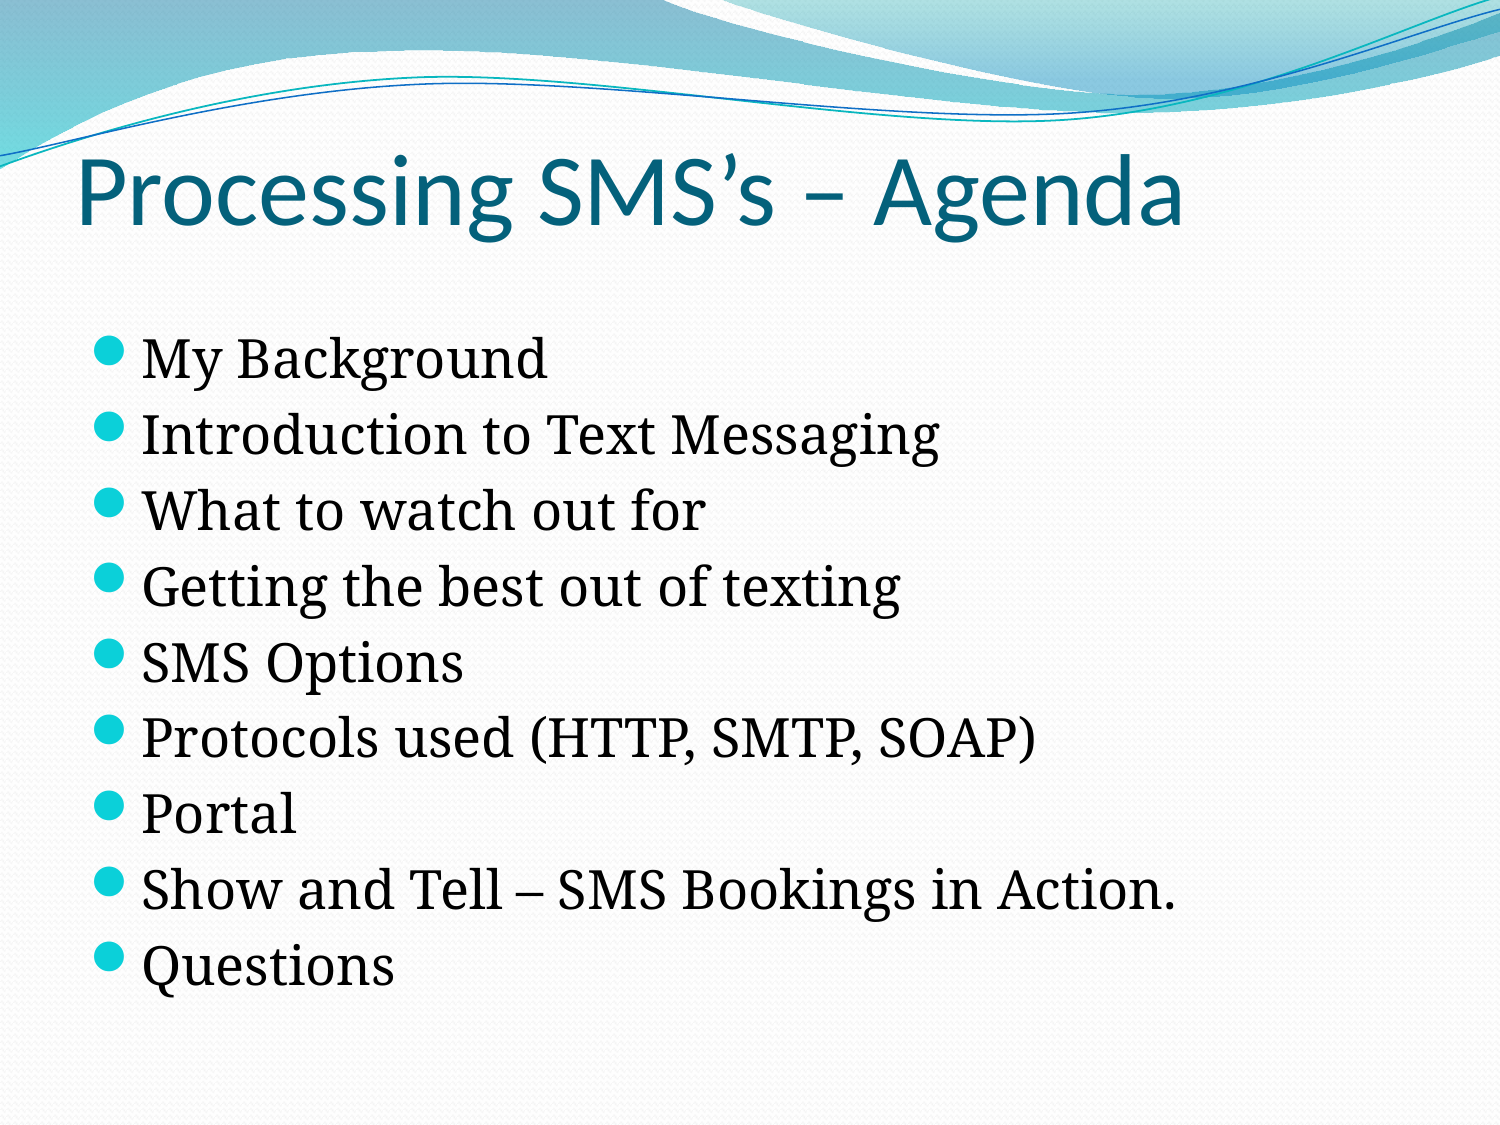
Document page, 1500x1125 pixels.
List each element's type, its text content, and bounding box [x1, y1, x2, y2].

title Processing SMS’s – Agenda [75, 115, 1425, 247]
list My Background Introduction to Text Messaging What to watch out for Getting the best out of texting SMS Options Protocols used (HTTP, SMTP, SOAP) Portal Show and Tell – SMS Bookings in Action. Questions [75, 317, 1425, 1038]
